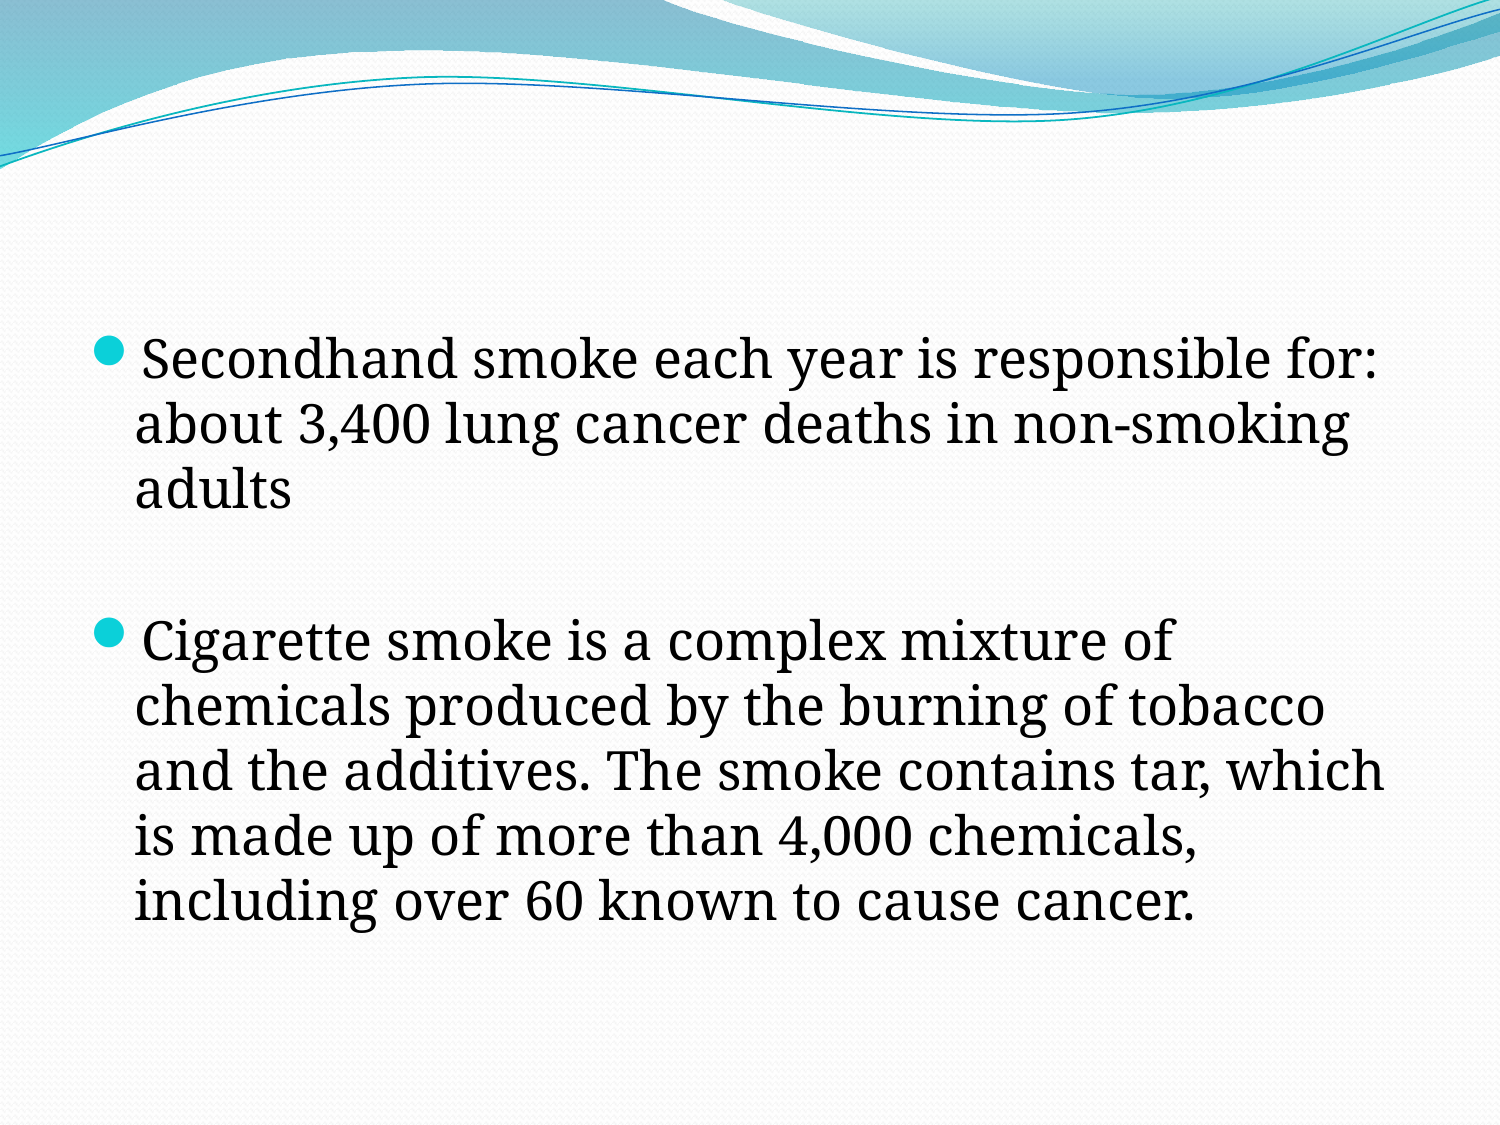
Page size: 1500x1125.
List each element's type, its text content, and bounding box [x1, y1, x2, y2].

list Secondhand smoke each year is responsible for: about 3,400 lung cancer deaths in non-smoking adults Cigarette smoke is a complex mixture of chemicals produced by the burning of tobacco and the additives. The smoke contains tar, which is made up of more than 4,000 chemicals, including over 60 known to cause cancer. [75, 317, 1425, 1038]
